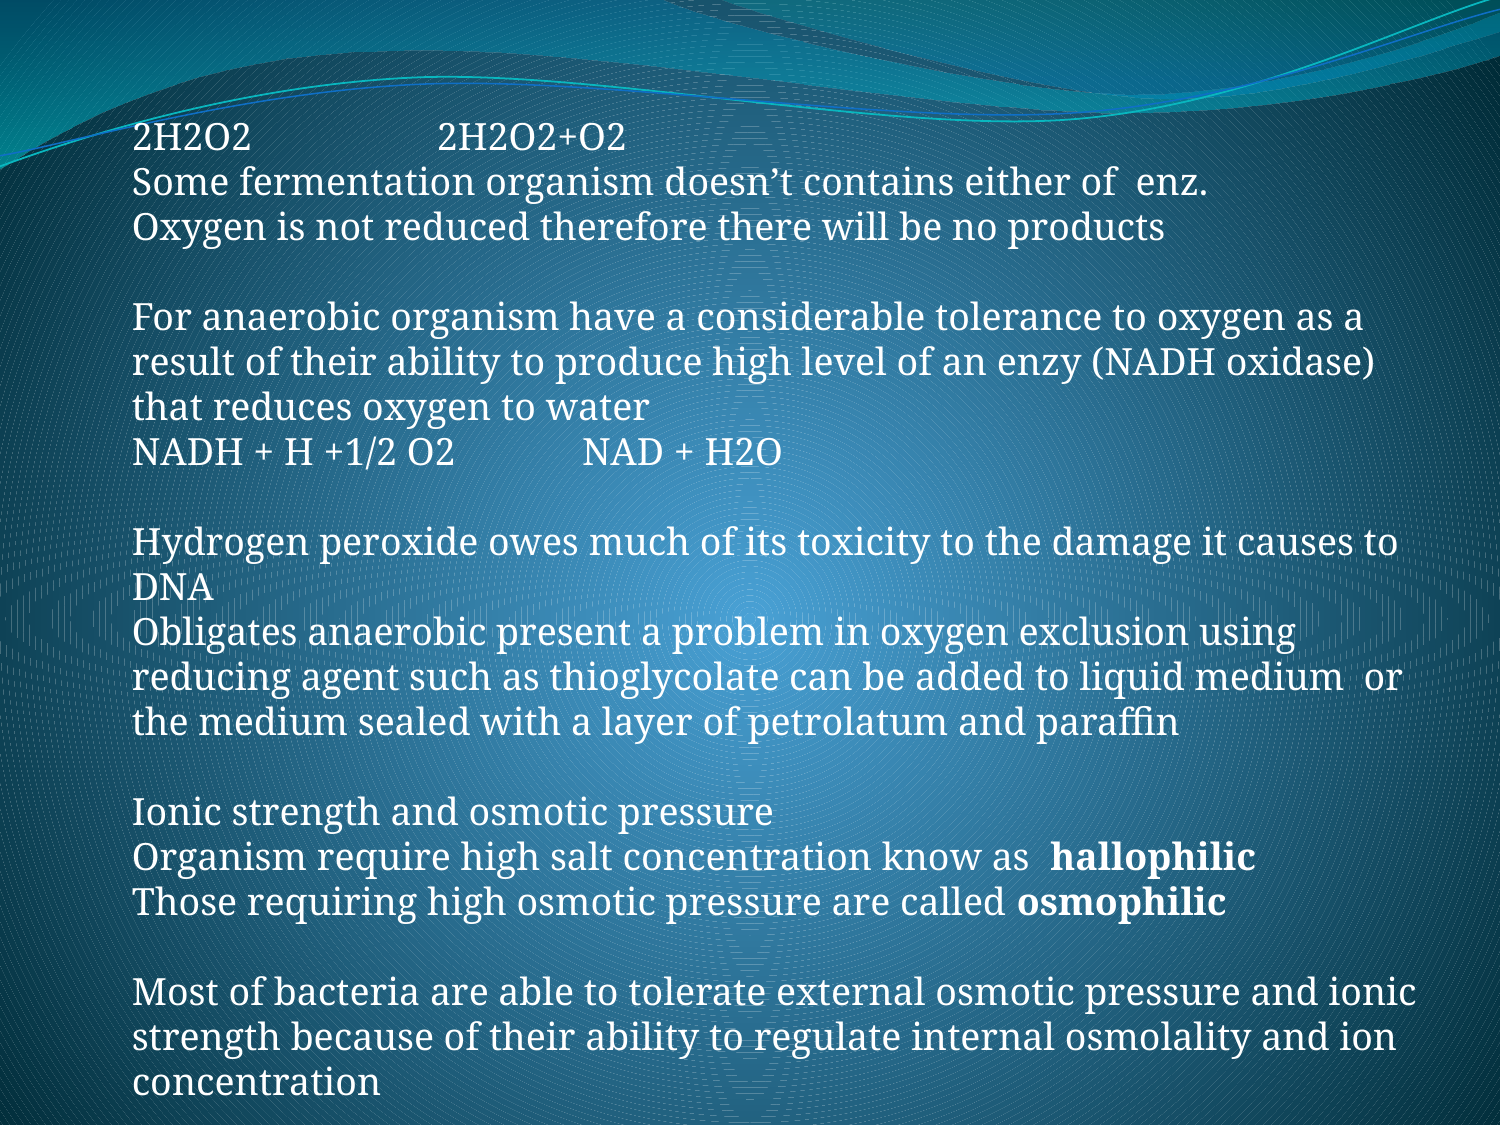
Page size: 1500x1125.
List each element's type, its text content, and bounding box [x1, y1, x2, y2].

text_box 2H2O2 2H2O2+O2 Some fermentation organism doesn’t contains either of enz. Oxygen is not reduced therefore there will be no products For anaerobic organism have a considerable tolerance to oxygen as a result of their ability to produce high level of an enzy (NADH oxidase) that reduces oxygen to water NADH + H +1/2 O2 NAD + H2O Hydrogen peroxide owes much of its toxicity to the damage it causes to DNA Obligates anaerobic present a problem in oxygen exclusion using reducing agent such as thioglycolate can be added to liquid medium or the medium sealed with a layer of petrolatum and paraffin Ionic strength and osmotic pressure Organism require high salt concentration know as hallophilic Those requiring high osmotic pressure are called osmophilic Most of bacteria are able to tolerate external osmotic pressure and ionic strength because of their ability to regulate internal osmolality and ion concentration [117, 105, 1453, 1125]
text_box [128, 46, 1454, 467]
